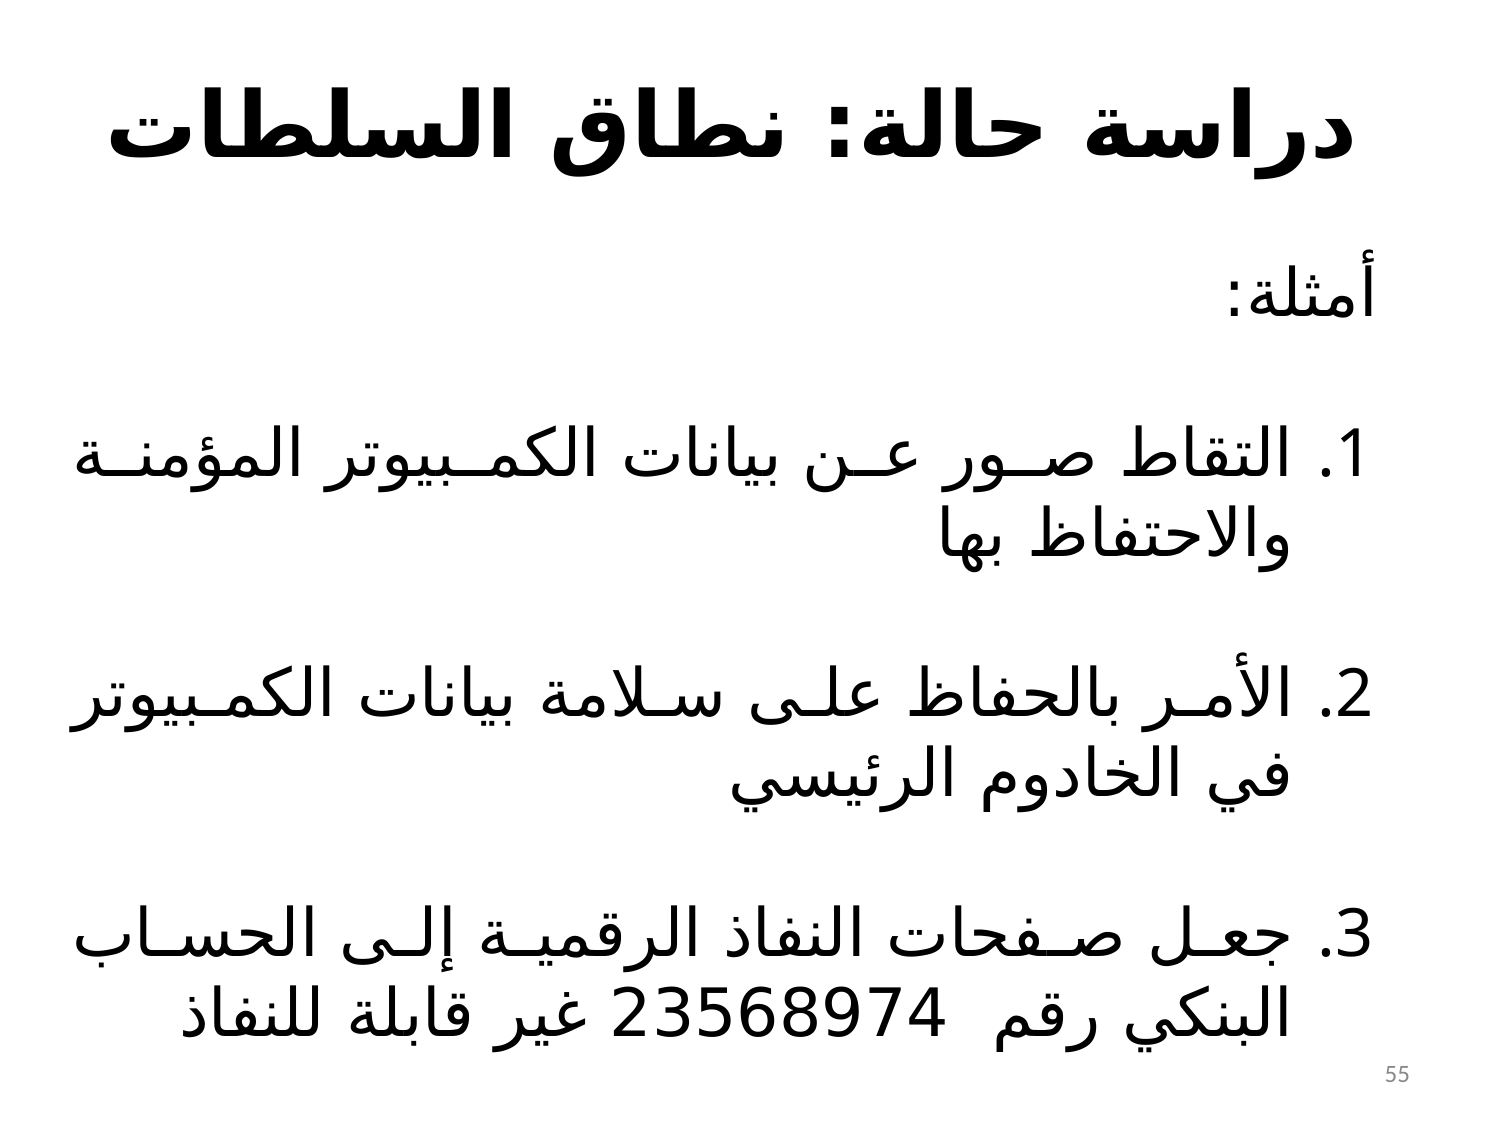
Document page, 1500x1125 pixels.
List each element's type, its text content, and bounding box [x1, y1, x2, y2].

title دراسة حالة: نطاق السلطات [57, 27, 1408, 216]
slide_number 55 [1074, 1042, 1425, 1103]
text_box أمثلة: التقاط صور عن بيانات الكمبيوتر المؤمنة والاحتفاظ بها الأمر بالحفاظ على سلامة بيانات الكمبيوتر في الخادوم الرئيسي جعل صفحات النفاذ الرقمية إلى الحساب البنكي رقم 23568974 غير قابلة للنفاذ [57, 242, 1393, 1057]
